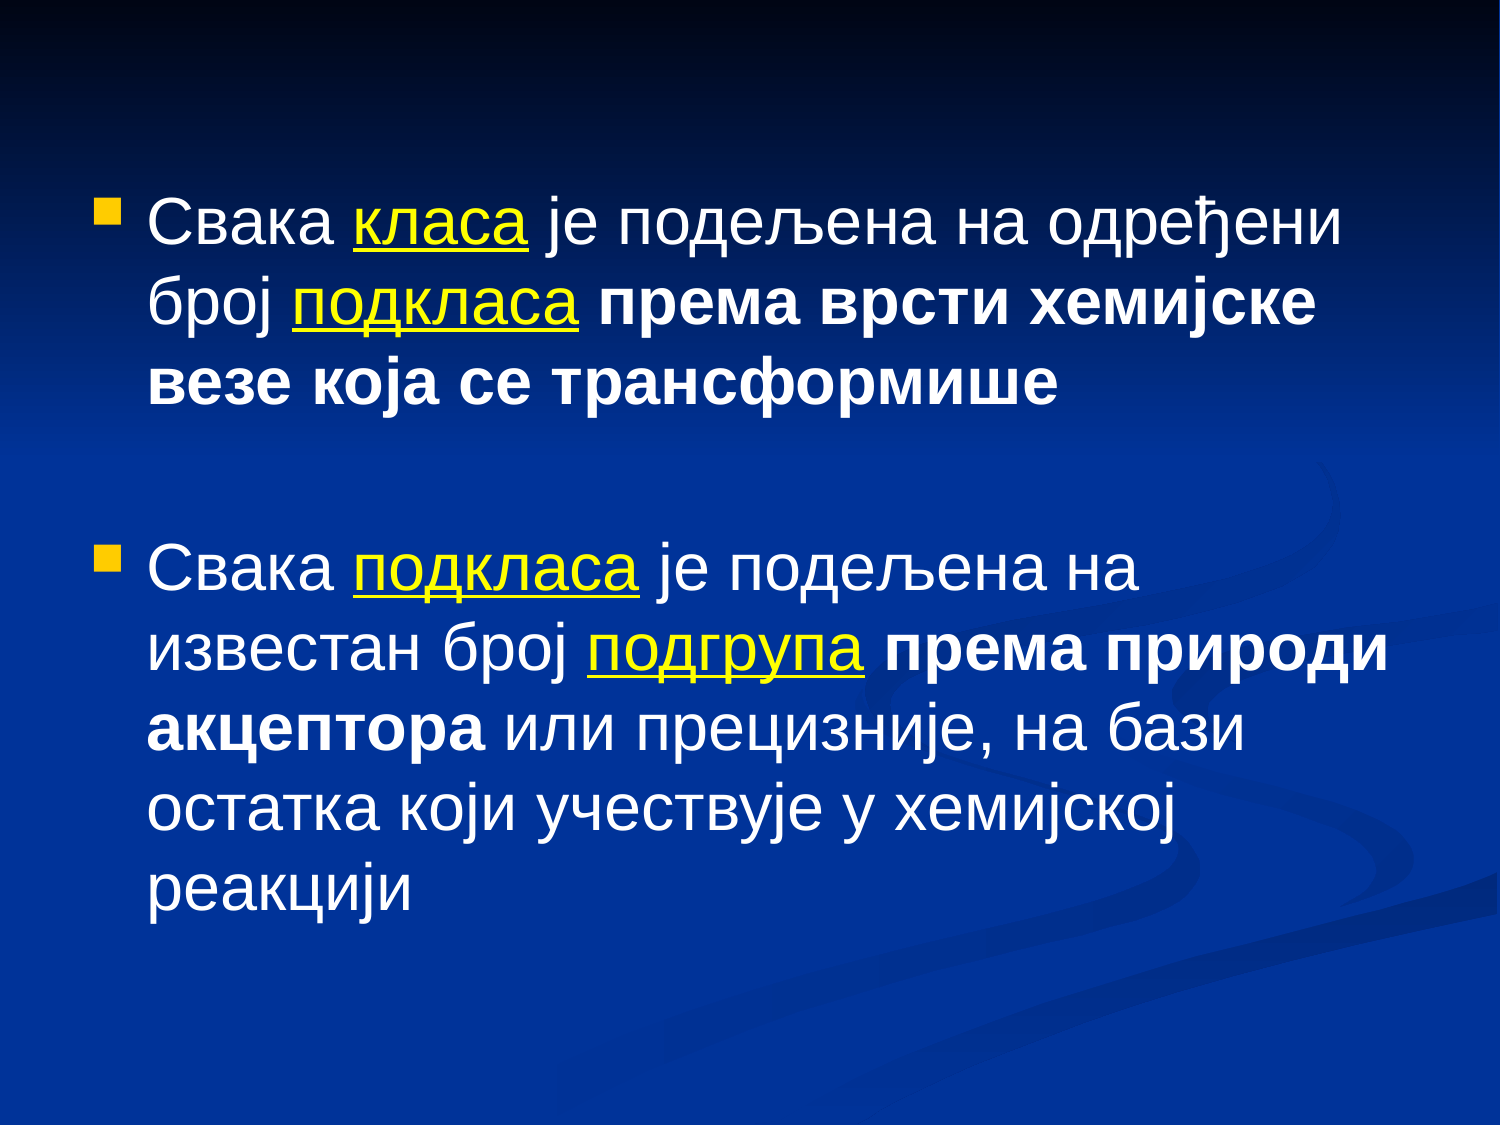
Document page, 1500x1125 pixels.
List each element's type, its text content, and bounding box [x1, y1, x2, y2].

list Свака класа је подељена на одређени број подкласа према врсти хемијске везе која се трансформише Свака подкласа је подељена на известан број подгрупа према природи акцептора или прецизније, на бази остатка који учествује у хемијској реакцији [74, 169, 1426, 1125]
